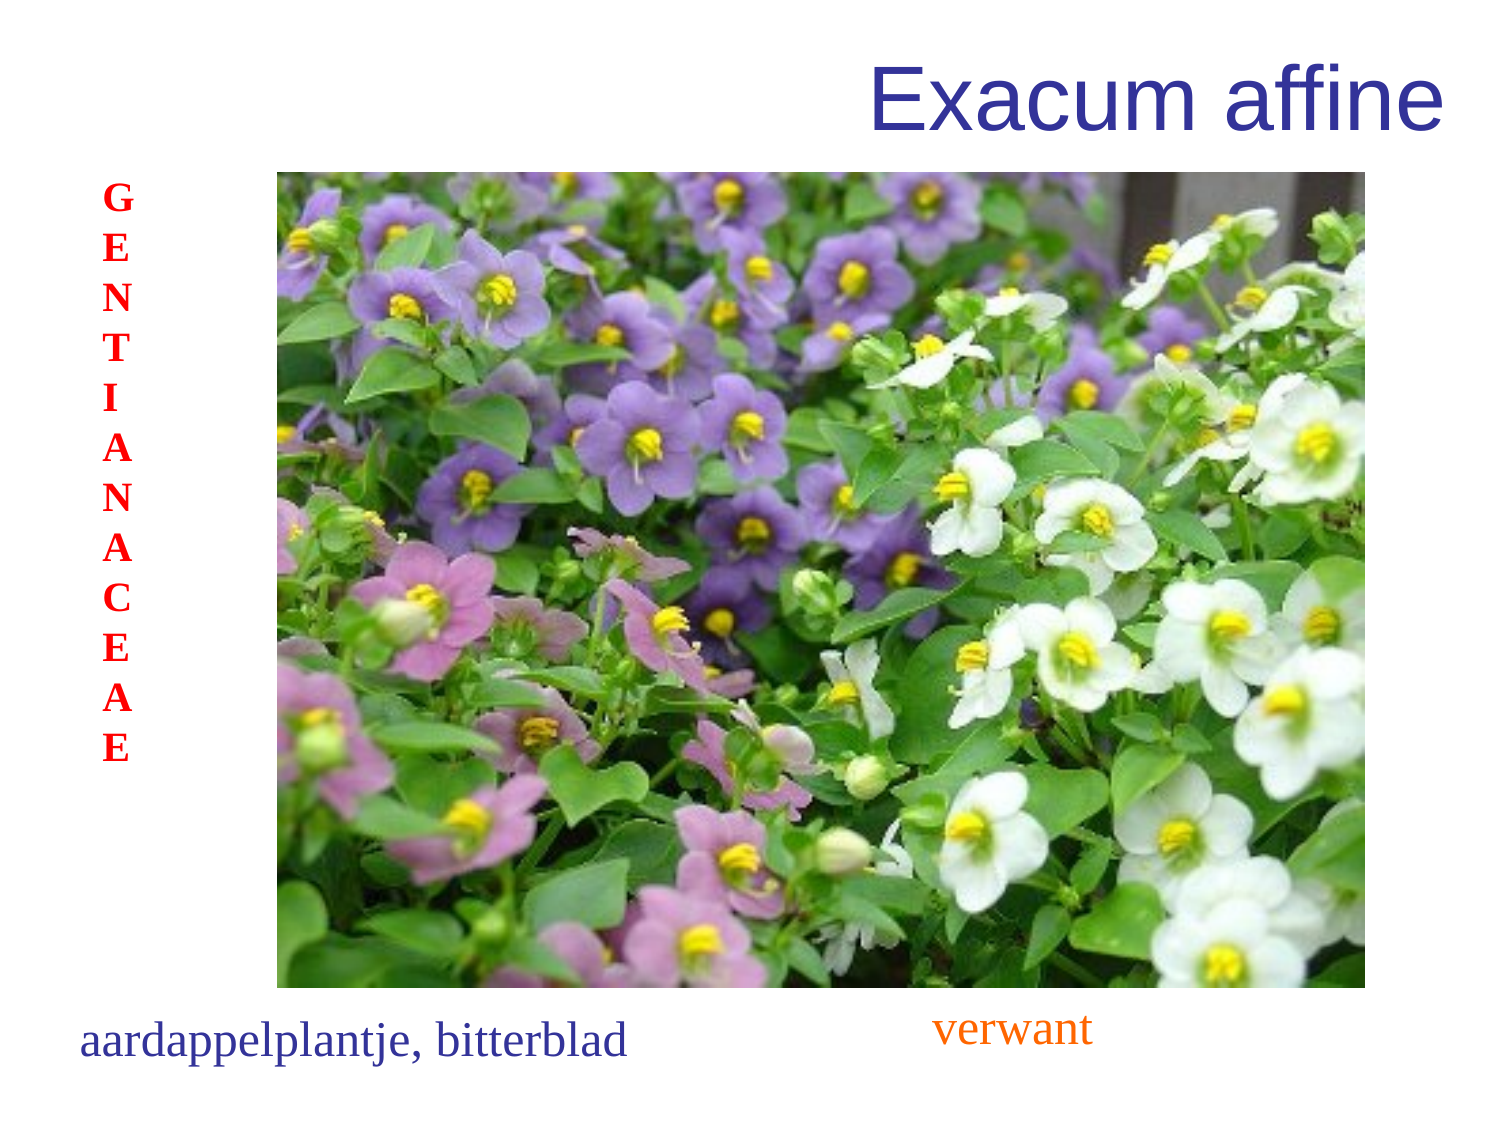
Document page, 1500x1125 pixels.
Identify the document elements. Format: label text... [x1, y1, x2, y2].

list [277, 172, 1365, 988]
title Exacum affine [112, 0, 1463, 188]
text_box GENTIANACEAE [87, 162, 150, 778]
text_box aardappelplantje, bitterblad [64, 999, 1128, 1075]
